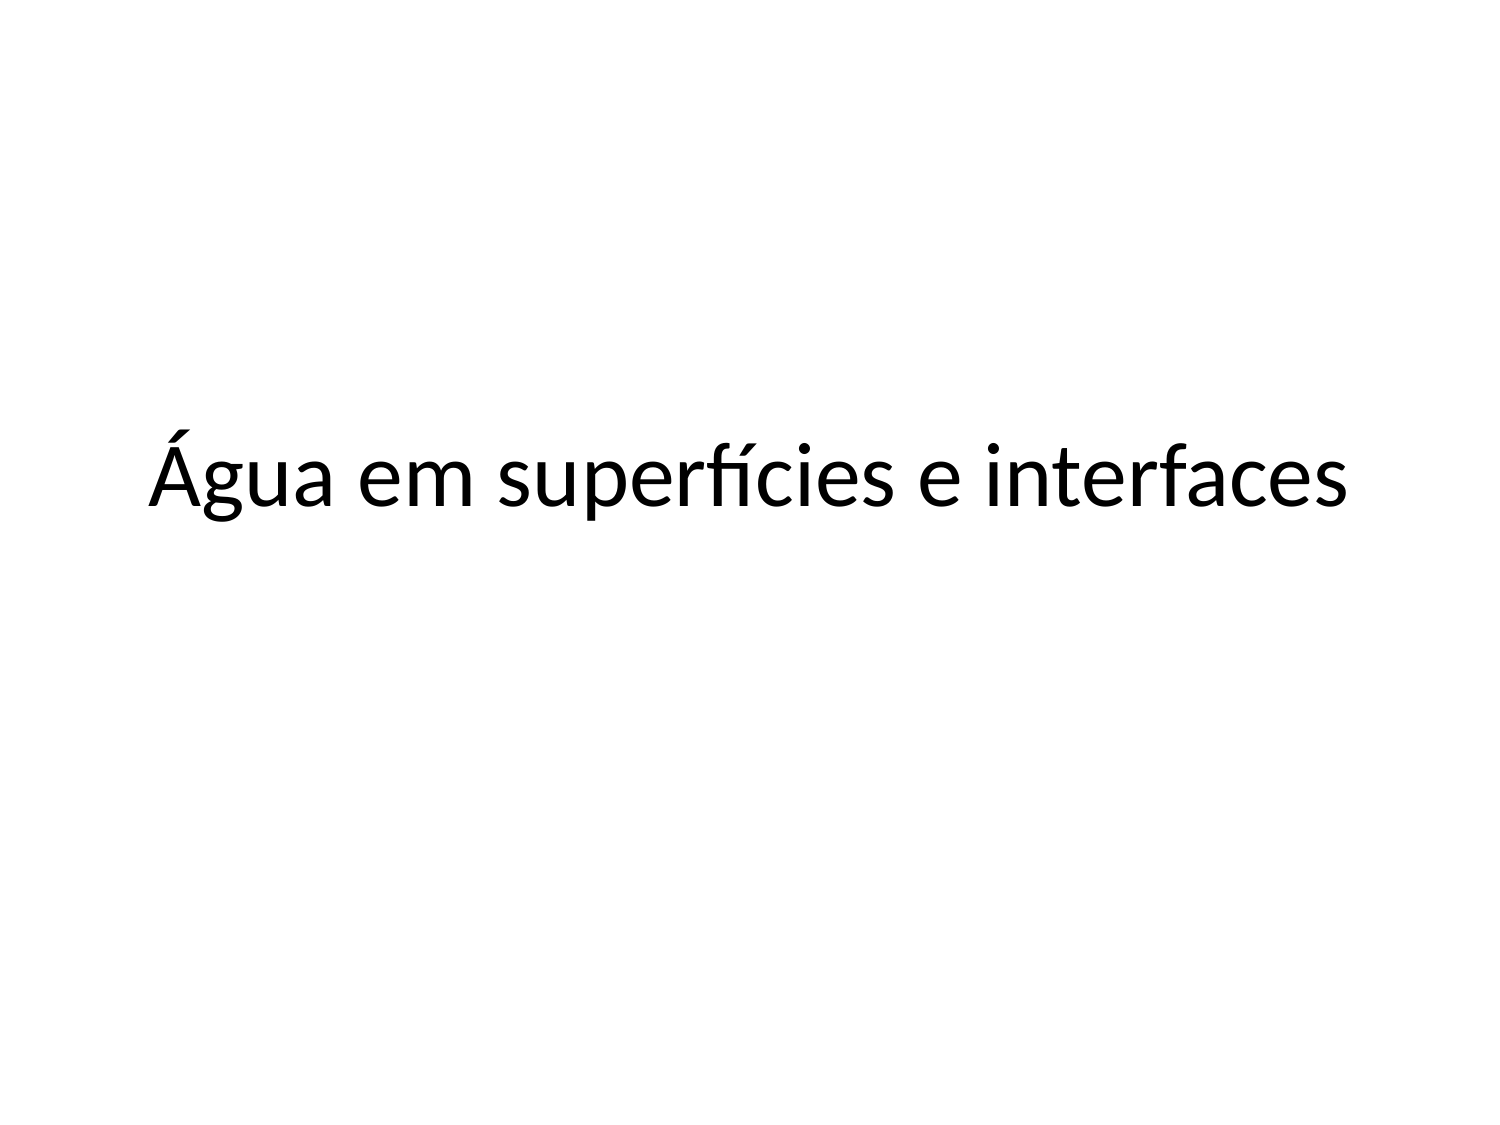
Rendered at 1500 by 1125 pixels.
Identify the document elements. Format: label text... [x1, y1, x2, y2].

title Água em superfícies e interfaces [112, 349, 1388, 591]
